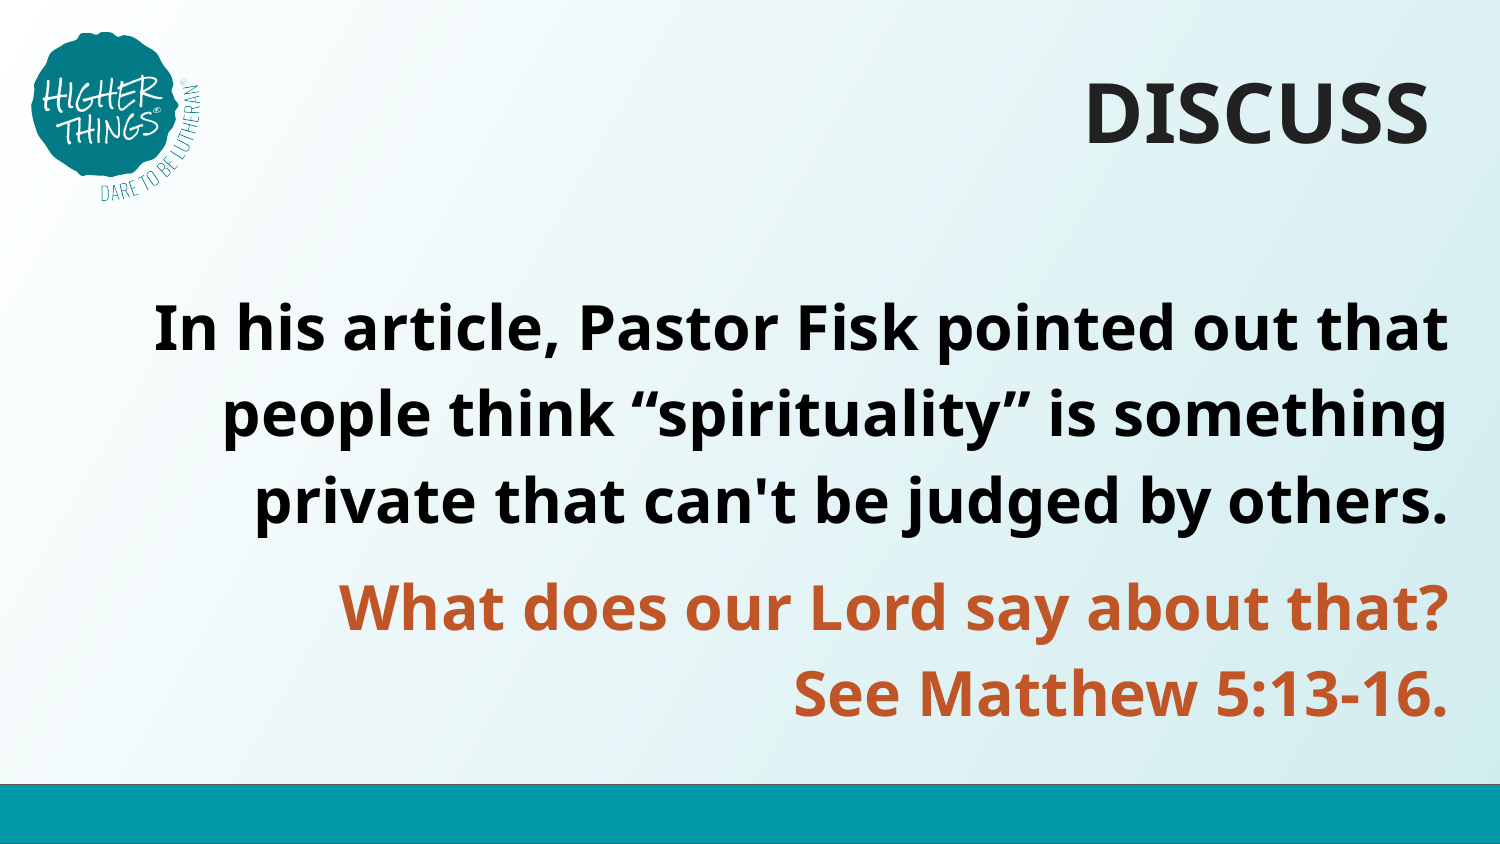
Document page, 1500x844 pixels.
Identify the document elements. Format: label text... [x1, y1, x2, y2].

text_box DISCUSS [0, 30, 1446, 201]
text_box In his article, Pastor Fisk pointed out that people think “spirituality” is something private that can't be judged by others. What does our Lord say about that? See Matthew 5:13-16. [34, 262, 1466, 755]
